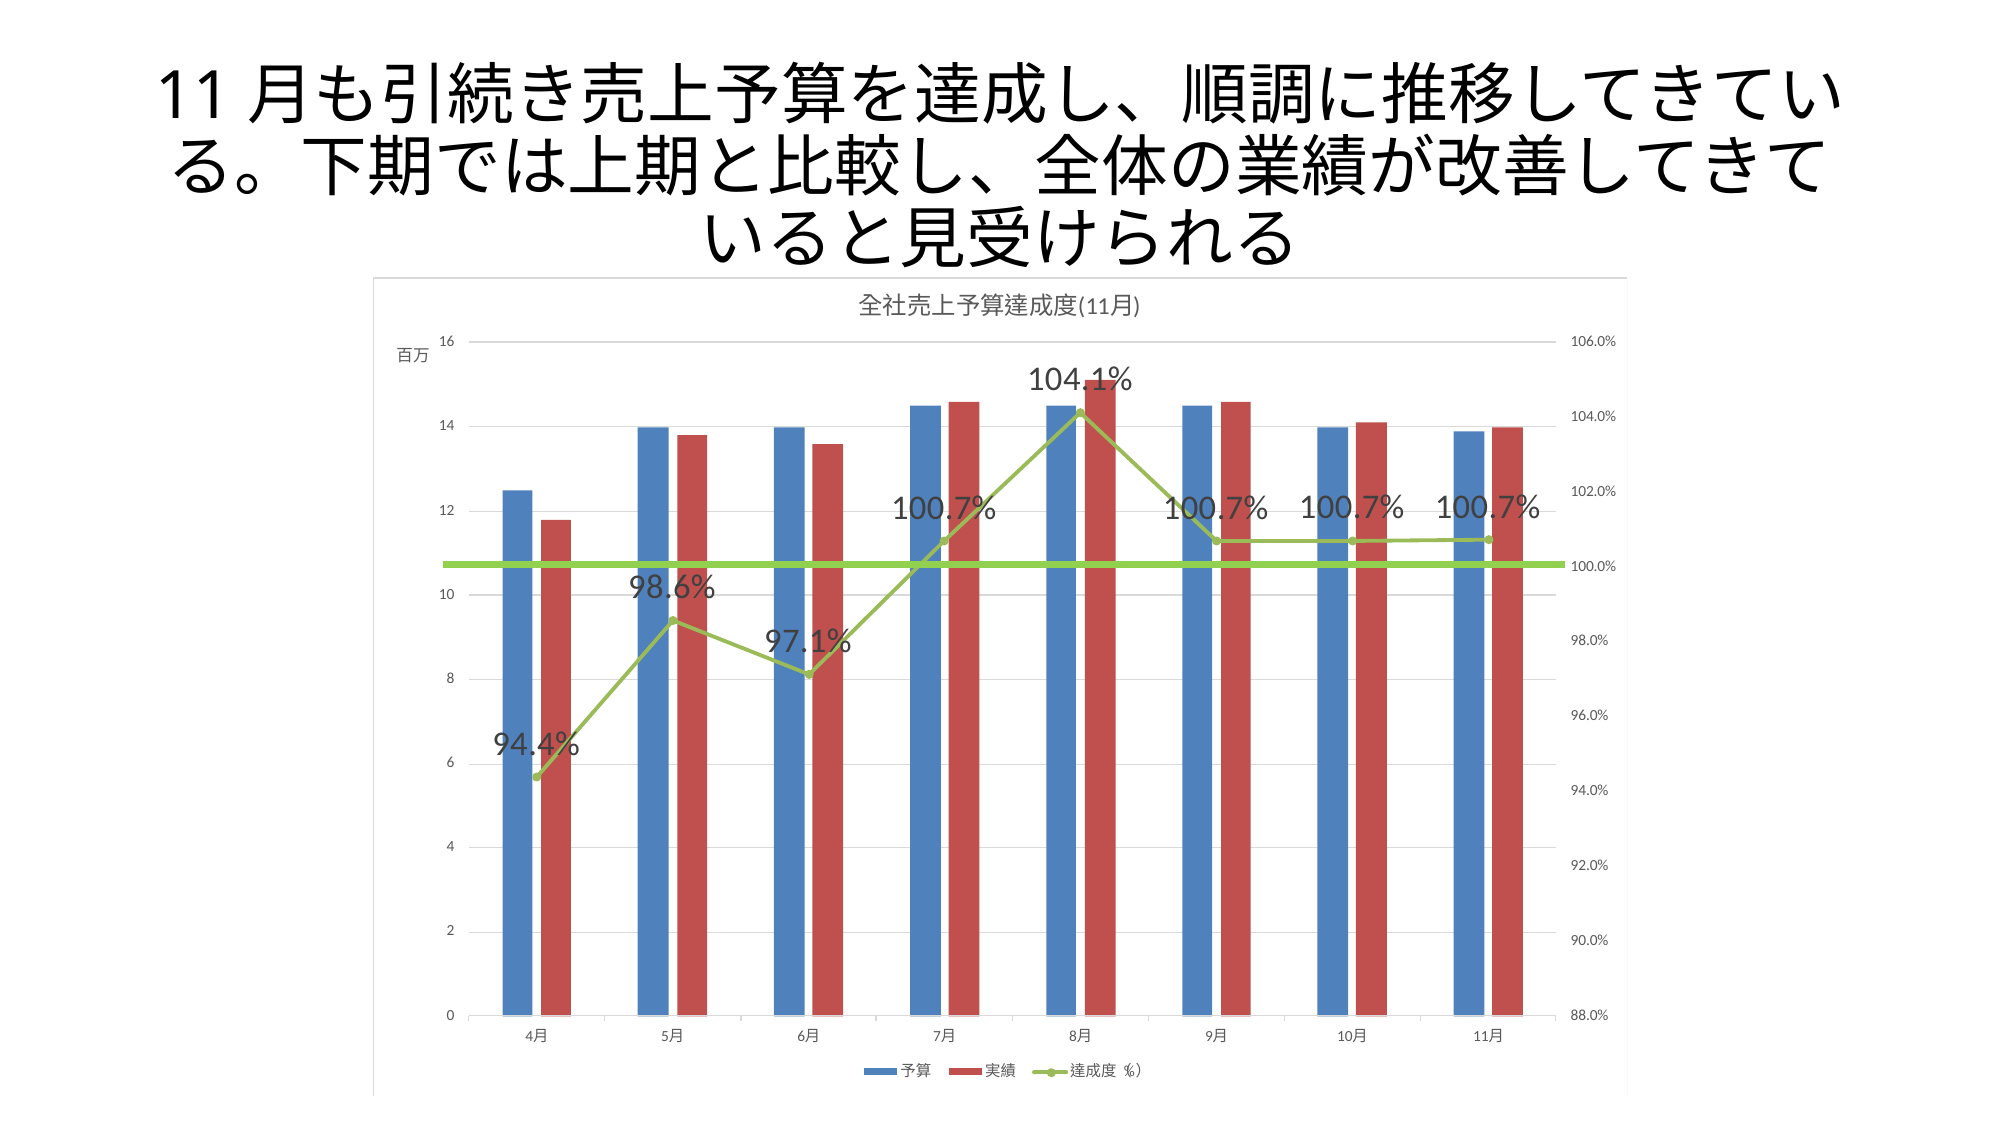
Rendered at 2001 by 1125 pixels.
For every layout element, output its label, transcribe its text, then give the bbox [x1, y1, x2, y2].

title 11月も引続き売上予算を達成し、順調に推移してきている。下期では上期と比較し、全体の業績が改善してきていると見受けられる [137, 59, 1863, 278]
picture [372, 277, 1628, 1096]
